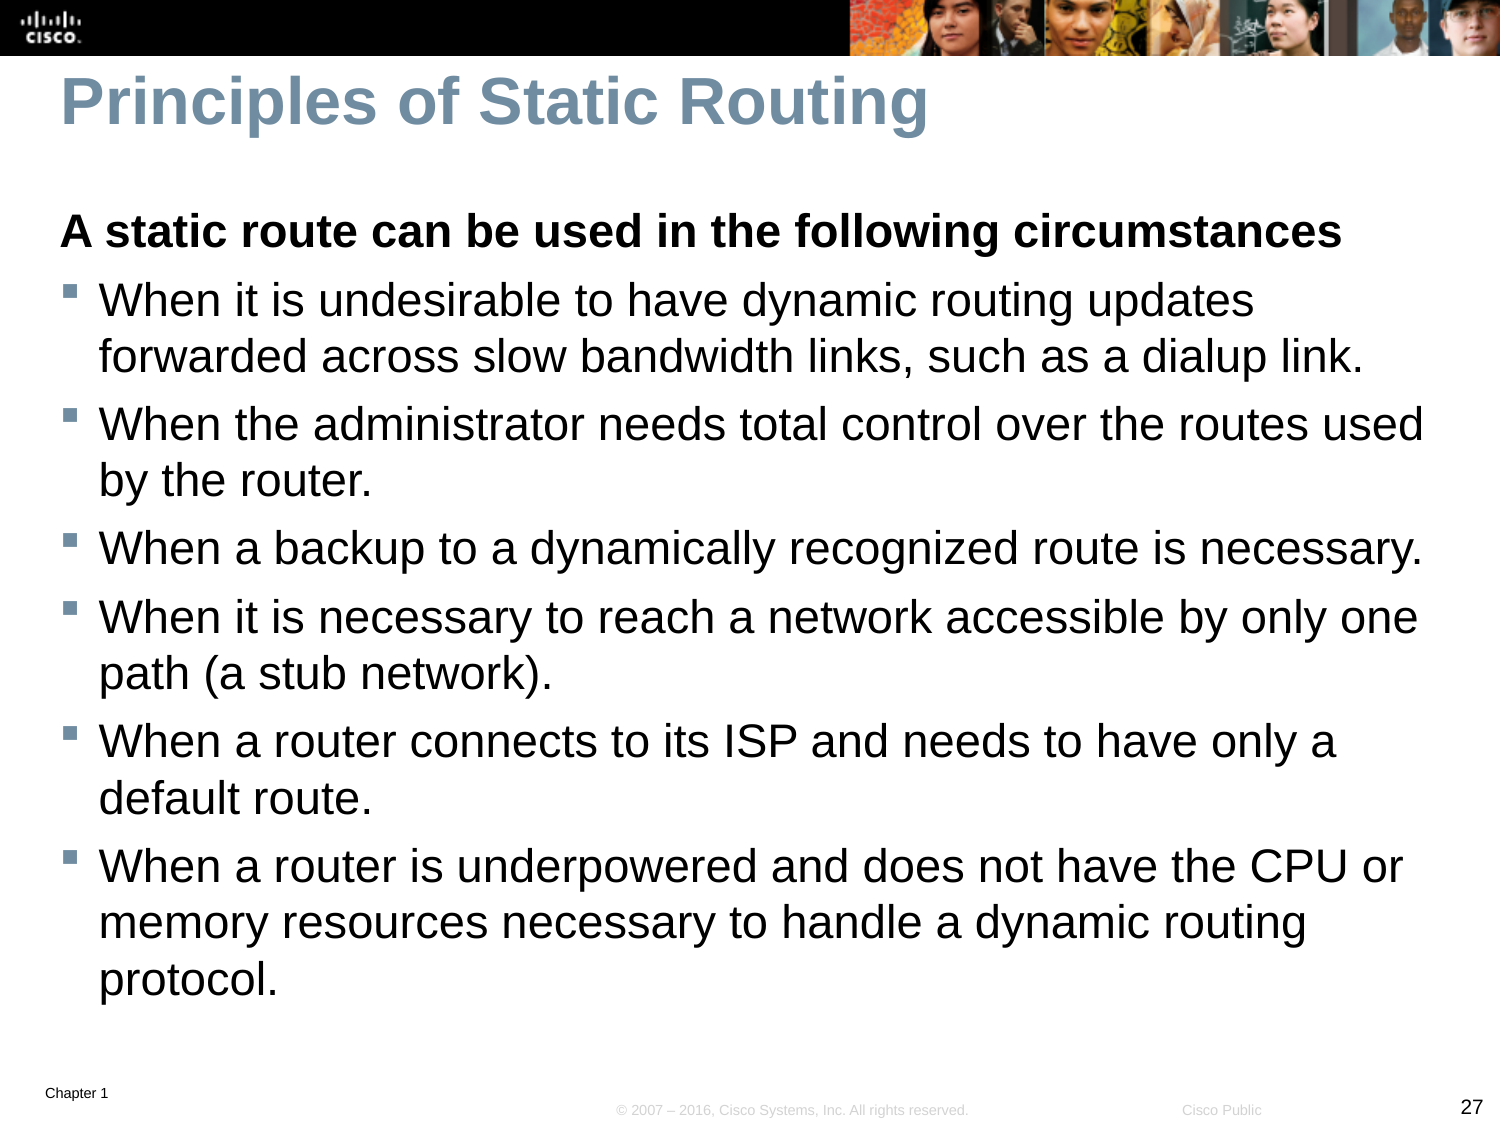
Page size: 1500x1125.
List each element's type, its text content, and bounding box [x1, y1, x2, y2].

title Principles of Static Routing [45, 59, 1444, 182]
picture [0, 0, 1500, 56]
list A static route can be used in the following circumstances When it is undesirable to have dynamic routing updates forwarded across slow bandwidth links, such as a dialup link. When the administrator needs total control over the routes used by the router. When a backup to a dynamically recognized route is necessary. When it is necessary to reach a network accessible by only one path (a stub network). When a router connects to its ISP and needs to have only a default route. When a router is underpowered and does not have the CPU or memory resources necessary to handle a dynamic routing protocol. [45, 193, 1444, 1037]
